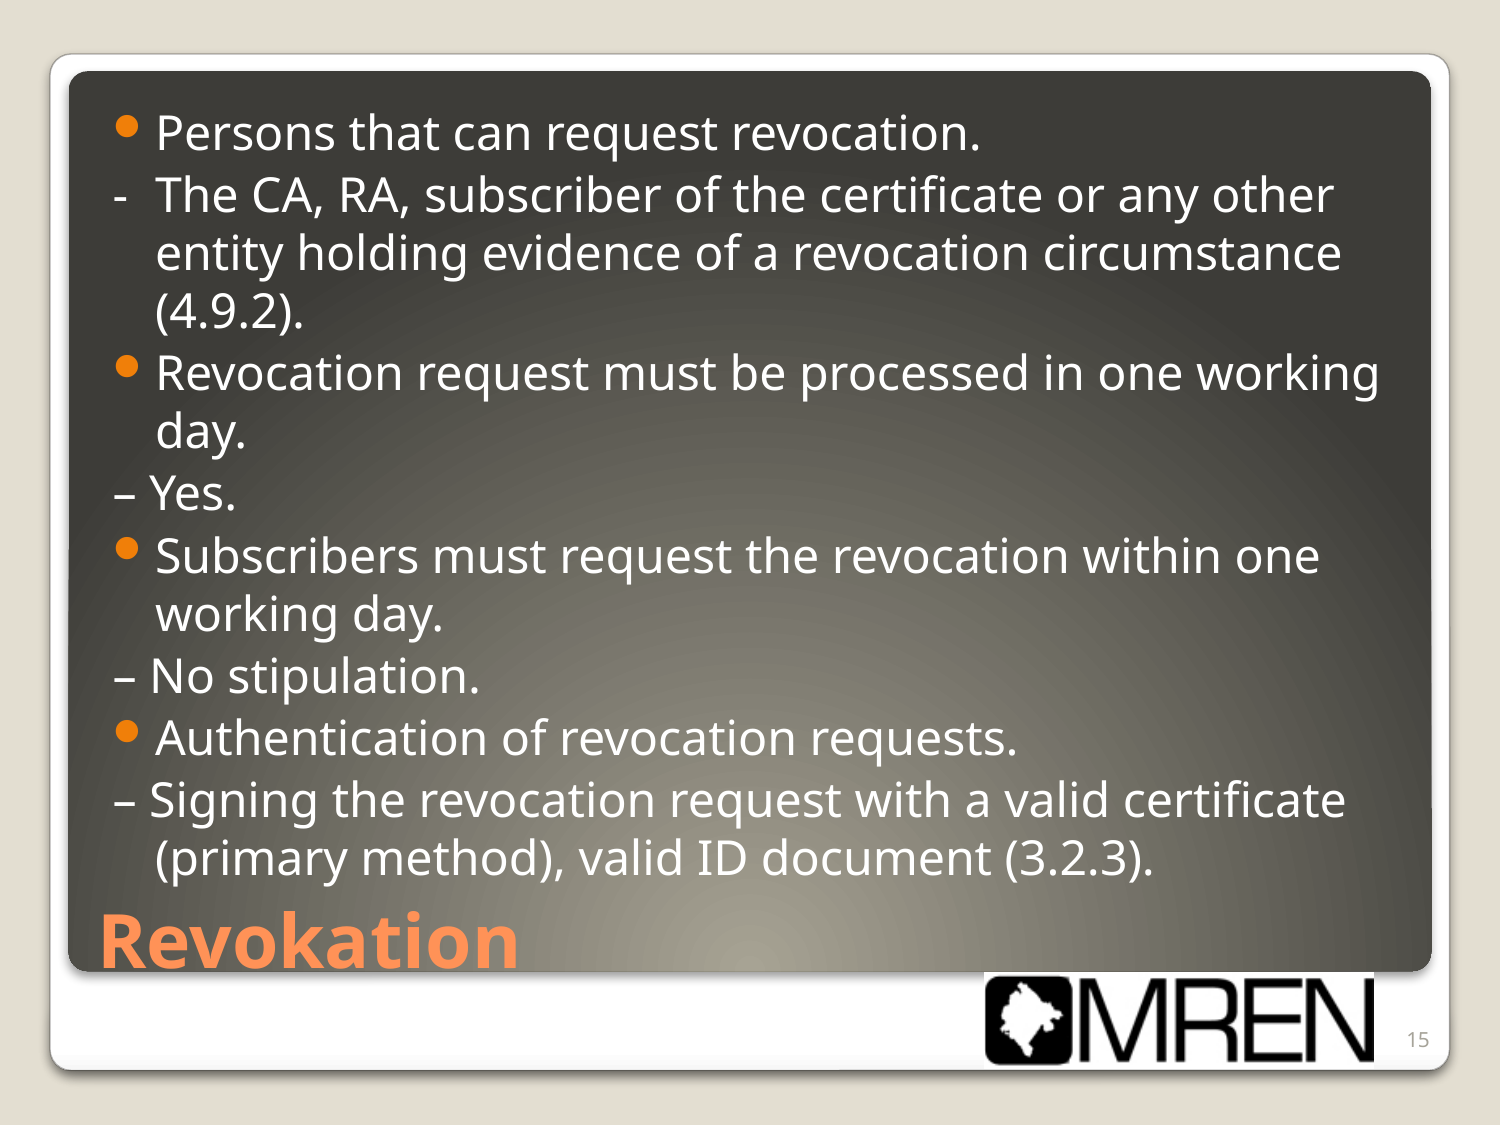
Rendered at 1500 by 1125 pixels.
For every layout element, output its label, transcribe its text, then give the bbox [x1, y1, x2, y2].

title Revokation [82, 903, 1425, 992]
slide_number 15 [1380, 1002, 1445, 1063]
list Persons that can request revocation. - The CA, RA, subscriber of the certificate or any other entity holding evidence of a revocation circumstance (4.9.2). Revocation request must be processed in one working day. – Yes. Subscribers must request the revocation within one working day. – No stipulation. Authentication of revocation requests. – Signing the revocation request with a valid certificate (primary method), valid ID document (3.2.3). [82, 86, 1425, 903]
picture [984, 972, 1375, 1069]
